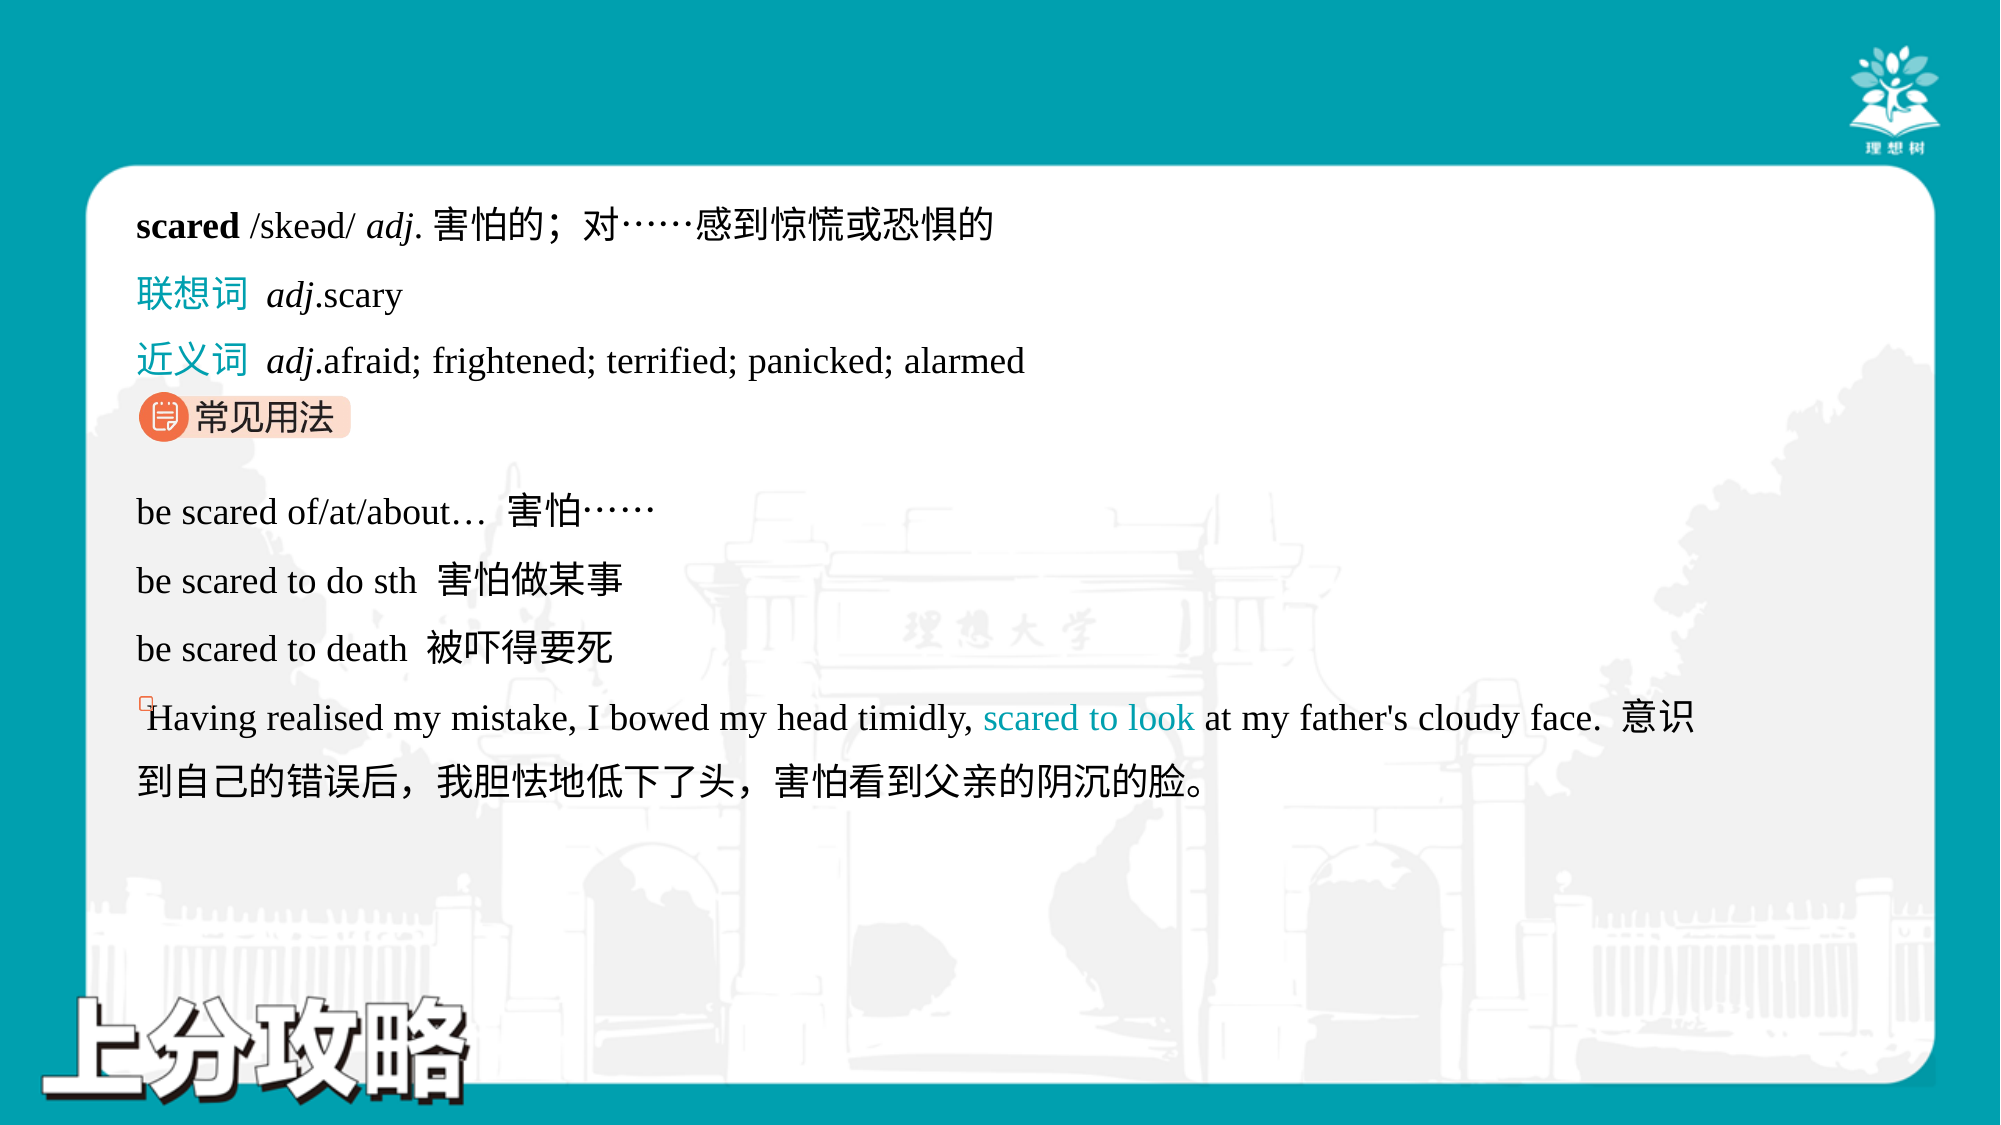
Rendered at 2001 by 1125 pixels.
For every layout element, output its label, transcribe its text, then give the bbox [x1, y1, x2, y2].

text_box be scared of/at/about… 害怕…… be scared to do sth 害怕做某事 be scared to death 被吓得要死 Having realised my mistake, I bowed my head timidly, scared to look at my father's cloudy face. 意识 到自己的错误后，我胆怯地低下了头，害怕看到父亲的阴沉的脸。#77 [136, 463, 1865, 795]
text_box scared /skeəd/ adj.害怕的；对……感到惊慌或恐惧的 联想词 adj.scary 近义词 adj.afraid; frightened; terrified; panicked; alarmed#72 [136, 177, 1865, 373]
picture [0, 0, 2000, 1125]
